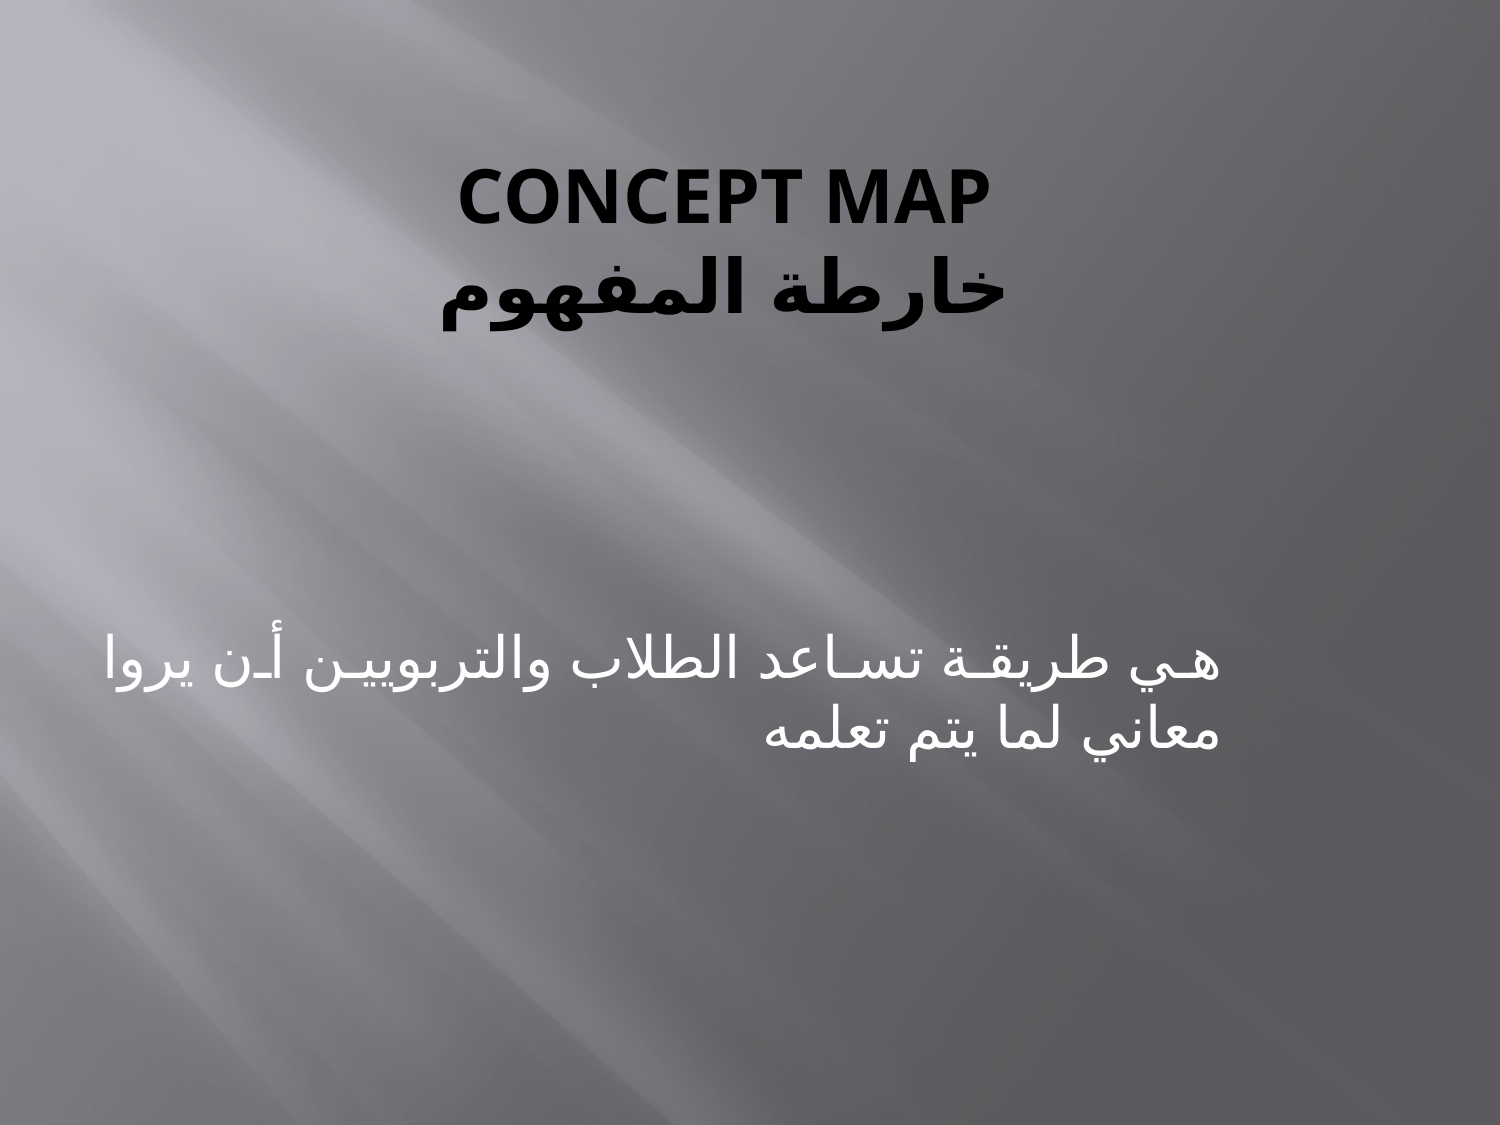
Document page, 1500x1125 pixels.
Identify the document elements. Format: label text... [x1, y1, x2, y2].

title Concept map خارطة المفهوم [174, 75, 1275, 329]
subtitle هي طريقة تساعد الطلاب والتربويين أن يروا معاني لما يتم تعلمه [87, 612, 1238, 950]
